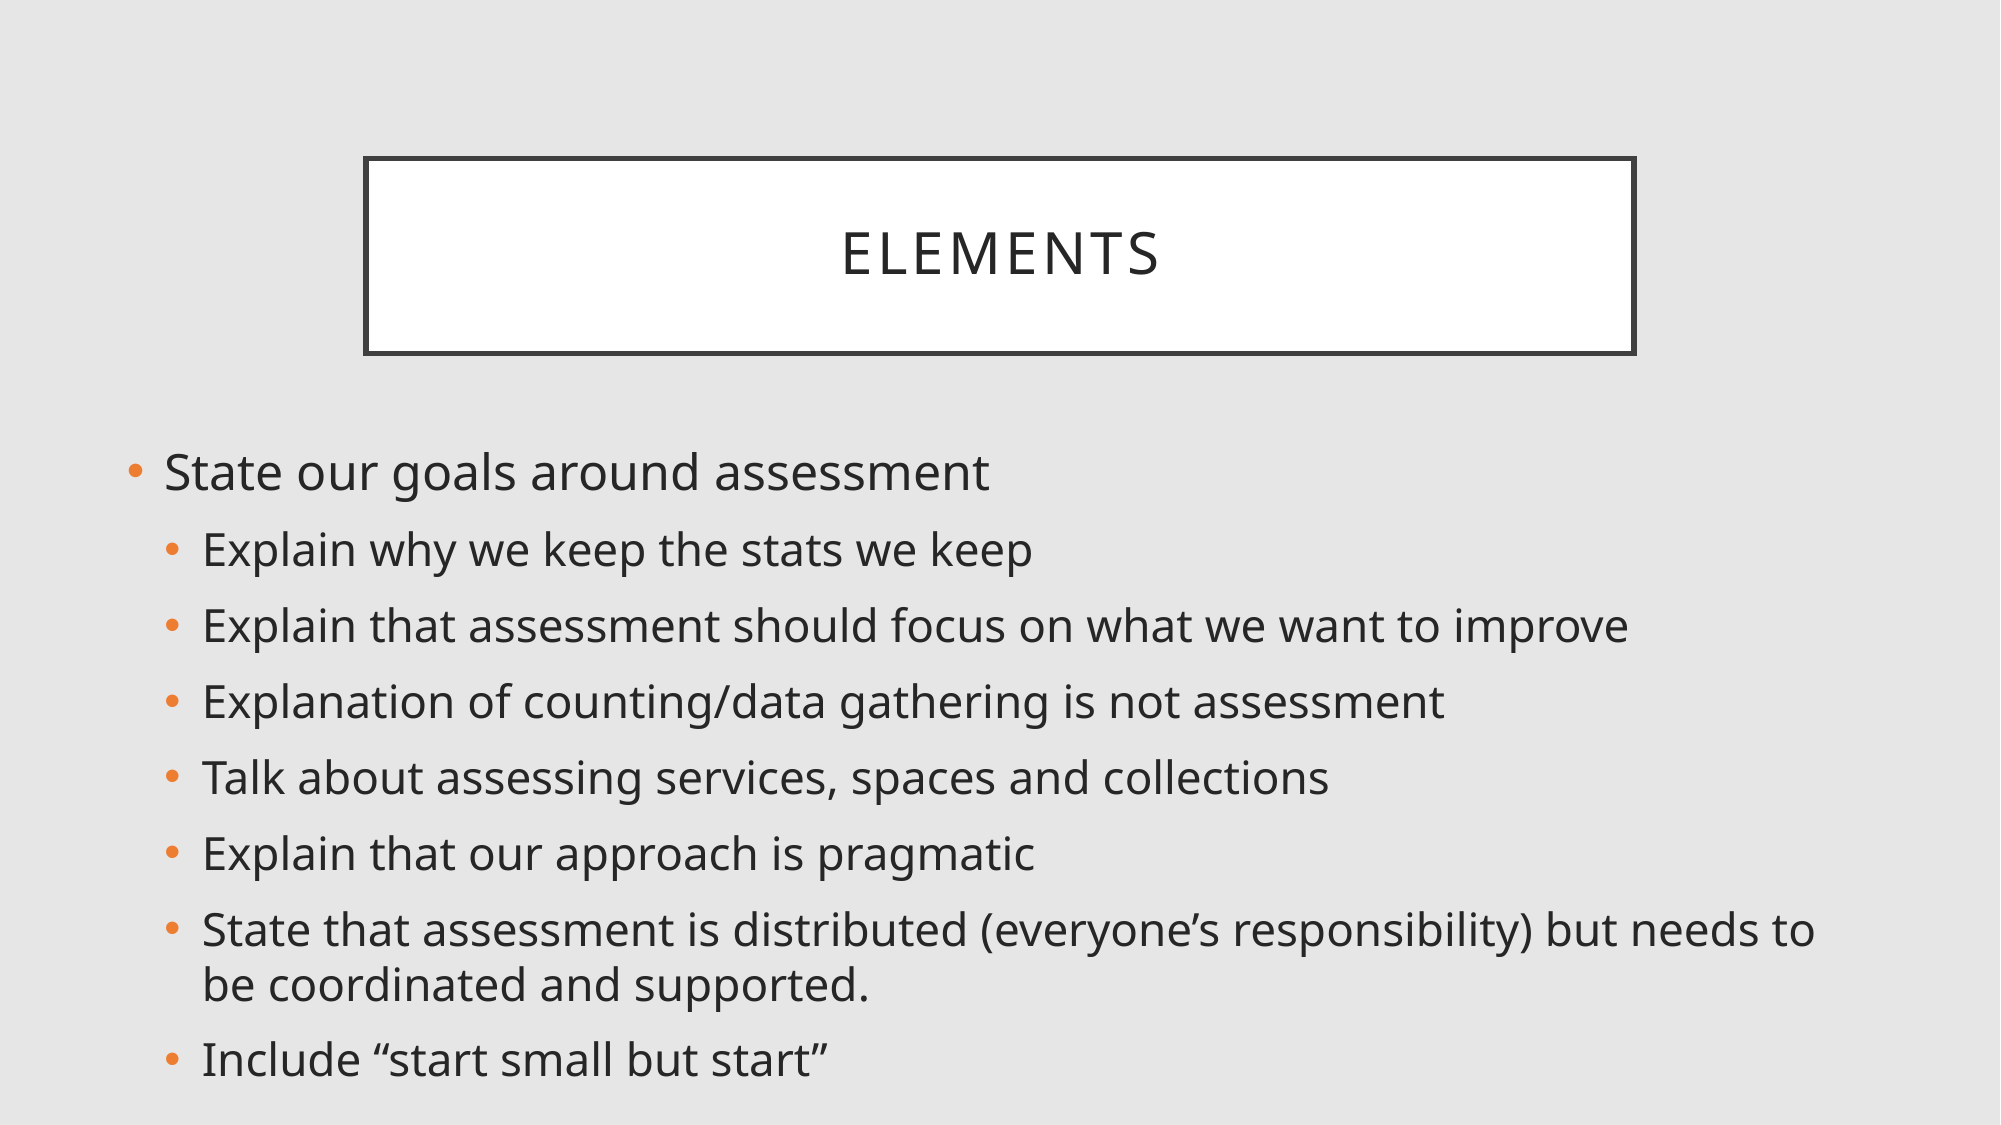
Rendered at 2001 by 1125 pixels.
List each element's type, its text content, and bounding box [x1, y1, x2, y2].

title Elements [363, 156, 1637, 356]
list State our goals around assessment Explain why we keep the stats we keep Explain that assessment should focus on what we want to improve Explanation of counting/data gathering is not assessment Talk about assessing services, spaces and collections Explain that our approach is pragmatic State that assessment is distributed (everyone’s responsibility) but needs to be coordinated and supported. Include “start small but start” [111, 432, 1836, 1125]
